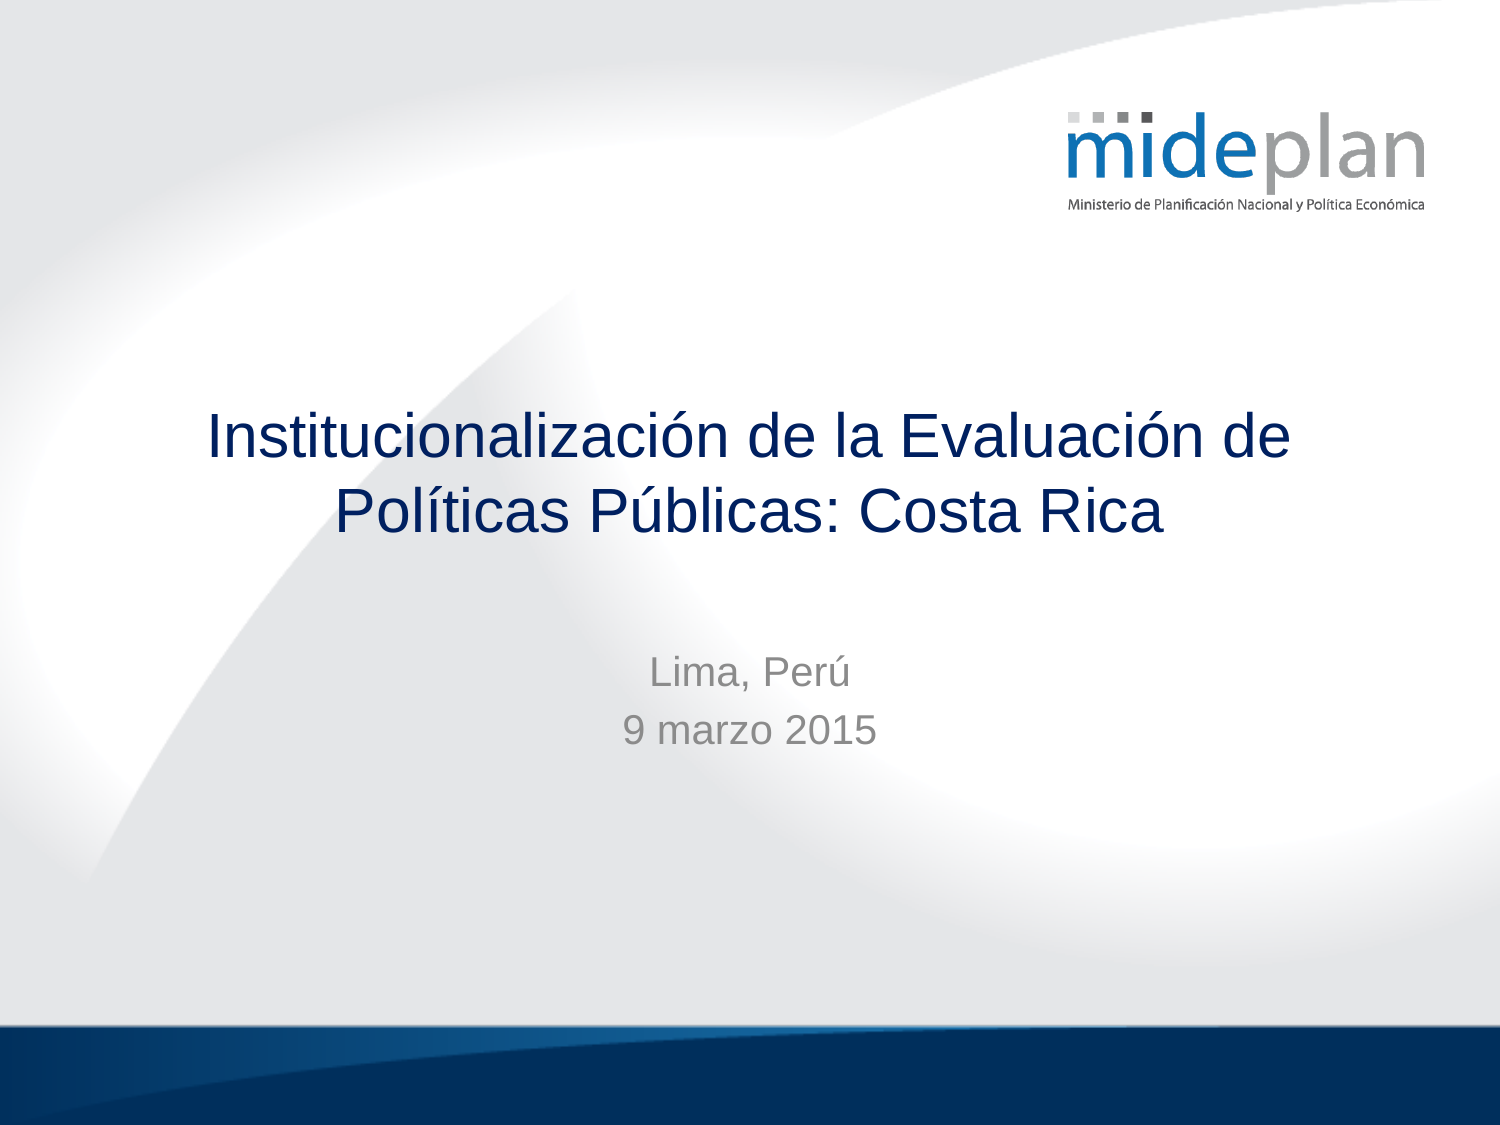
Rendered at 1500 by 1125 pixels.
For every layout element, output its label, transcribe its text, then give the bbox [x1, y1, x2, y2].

subtitle Lima, Perú 9 marzo 2015 [224, 637, 1276, 926]
title Institucionalización de la Evaluación de Políticas Públicas: Costa Rica [112, 349, 1388, 591]
text_box [64, 219, 1424, 610]
picture [0, 1011, 1500, 1125]
picture [1068, 112, 1424, 212]
